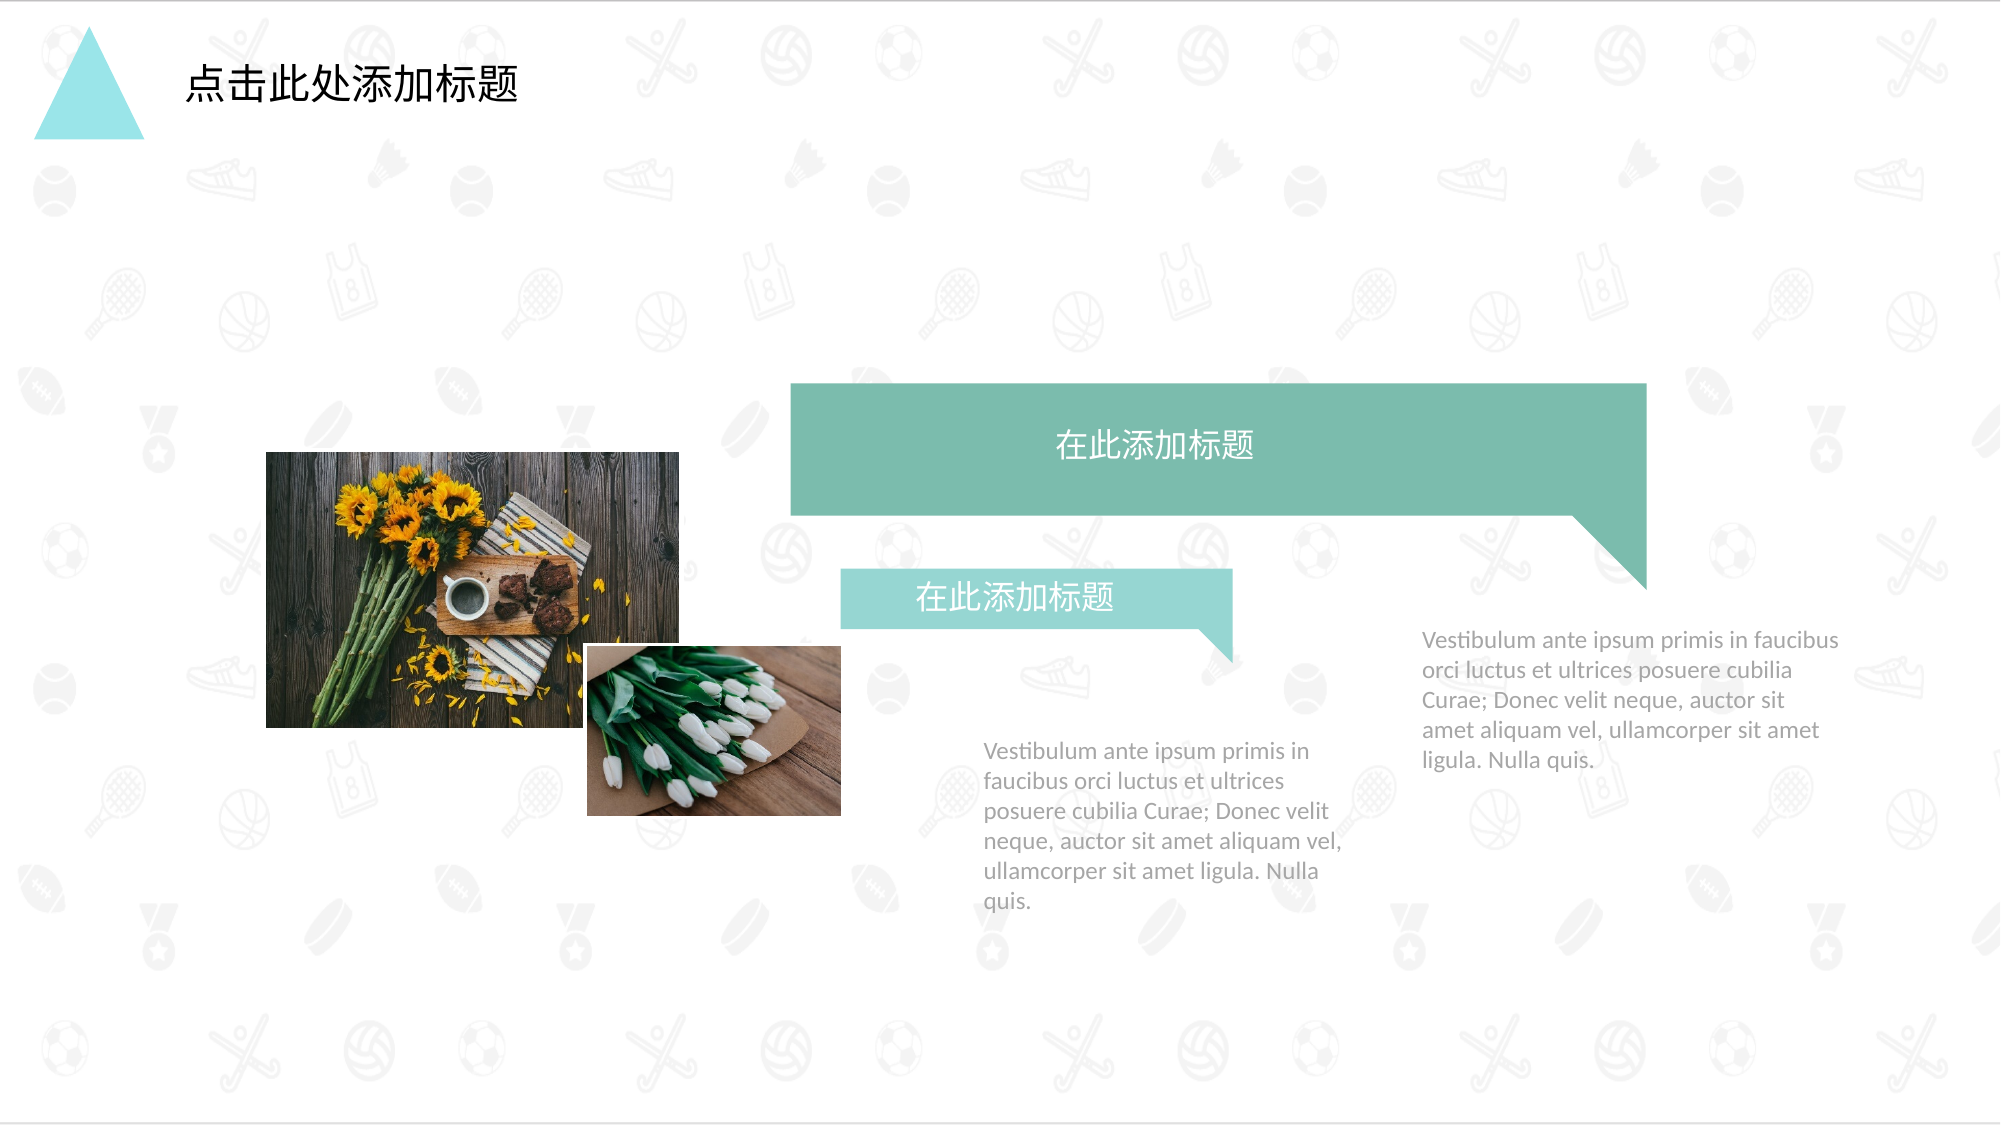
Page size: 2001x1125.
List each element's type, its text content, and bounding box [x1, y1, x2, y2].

text_box [32, 23, 147, 141]
text_box Vestibulum ante ipsum primis in faucibus orci luctus et ultrices posuere cubilia Curae; Donec velit neque, auctor sit amet aliquam vel, ullamcorper sit amet ligula. Nulla quis. [1407, 615, 1856, 781]
text_box Vestibulum ante ipsum primis in faucibus orci luctus et ultrices posuere cubilia Curae; Donec velit neque, auctor sit amet aliquam vel, ullamcorper sit amet ligula. Nulla quis. [968, 727, 1370, 922]
text_box 点击此处添加标题 [170, 50, 552, 115]
text_box [790, 383, 1647, 591]
picture [0, 0, 2001, 1125]
text_box [840, 568, 1233, 664]
text_box 在此添加标题 [1039, 416, 1270, 472]
text_box 在此添加标题 [900, 568, 1131, 624]
